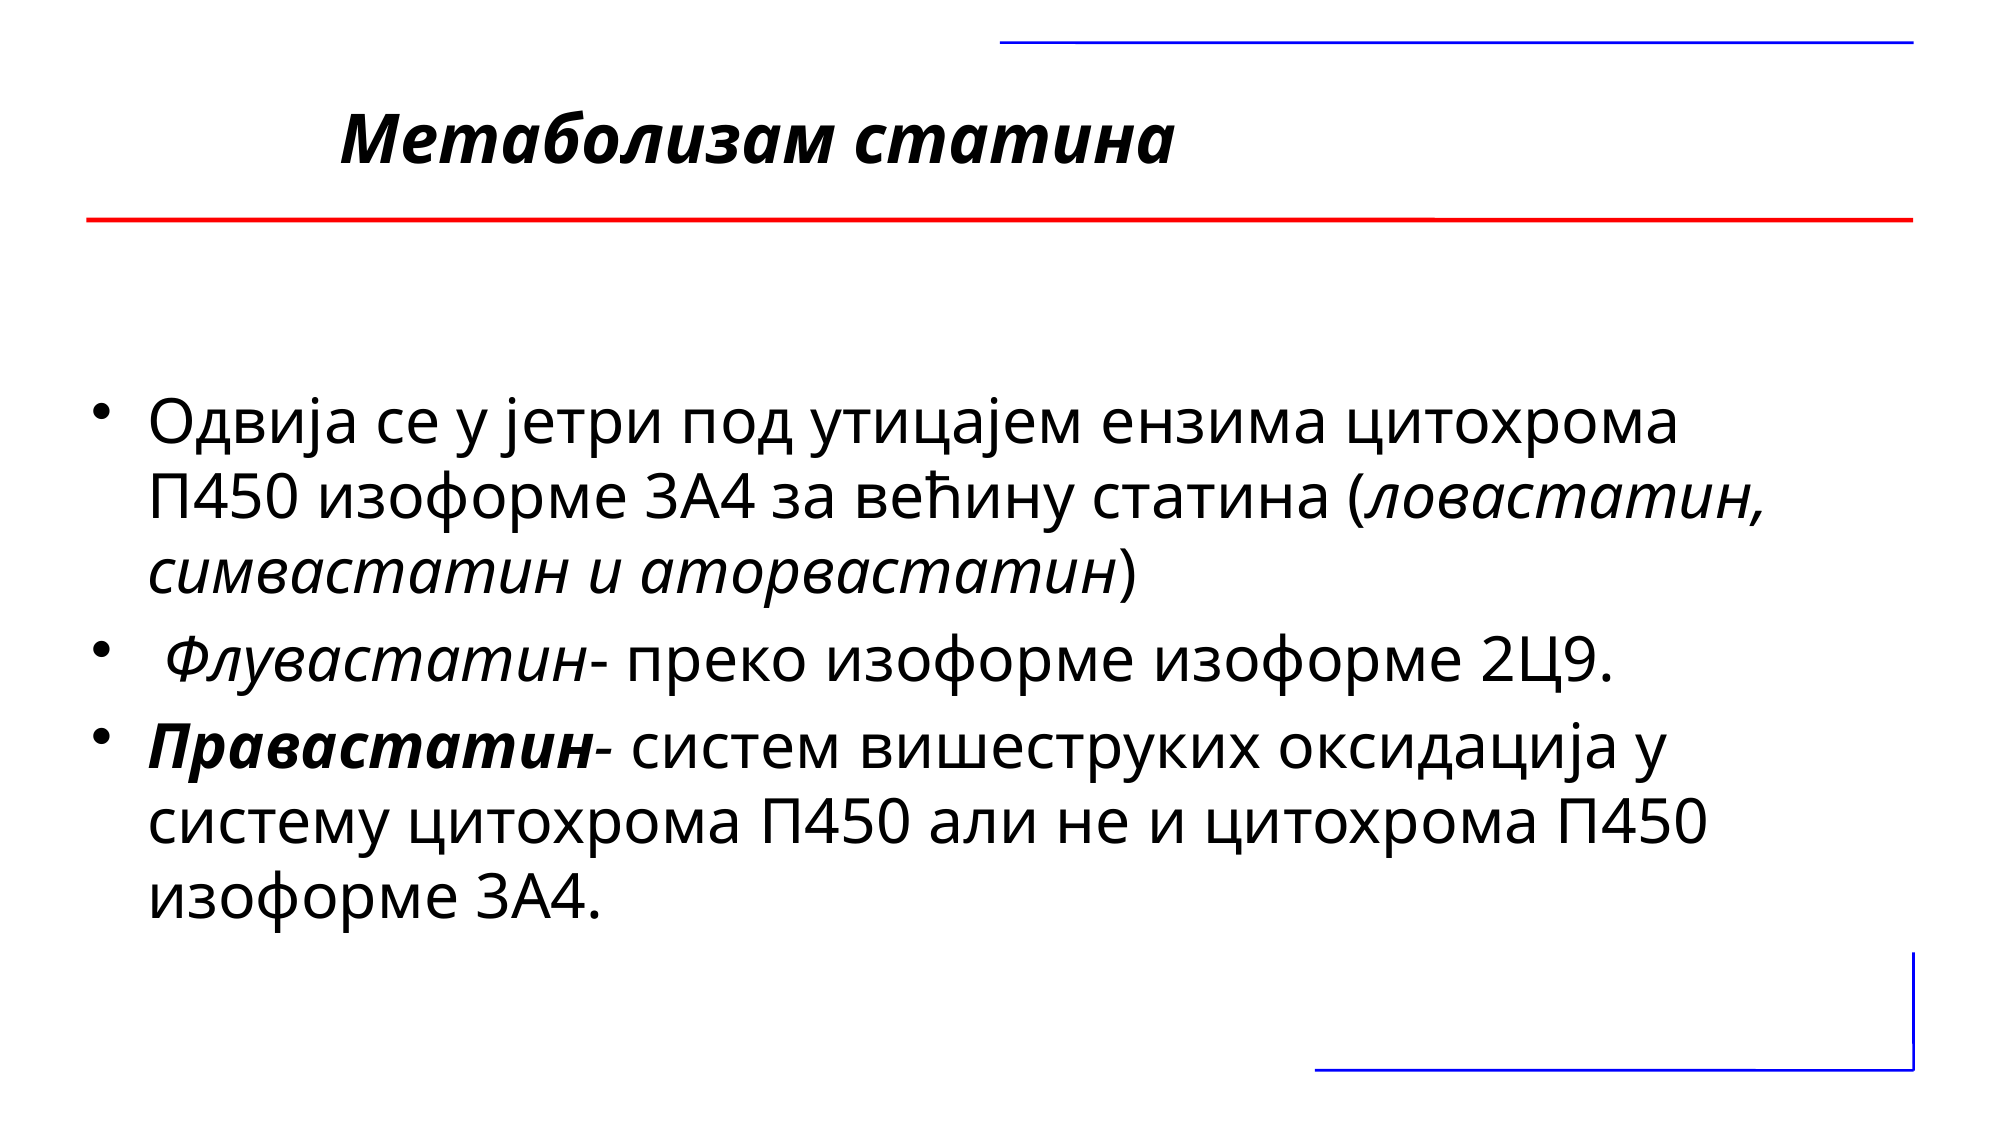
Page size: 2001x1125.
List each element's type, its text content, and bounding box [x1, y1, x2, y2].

title Метаболизам статина [324, 45, 1675, 185]
list Одвија се у јетри под утицајем ензима цитохрома П450 изоформе 3А4 за већину статина (ловастатин, симвастатин и аторвастатин) Флувастатин- преко изоформе изоформе 2Ц9. Правастатин- систем вишеструких оксидација у систему цитохрома П450 али не и цитохрома П450 изоформе 3А4. [76, 373, 1855, 1019]
